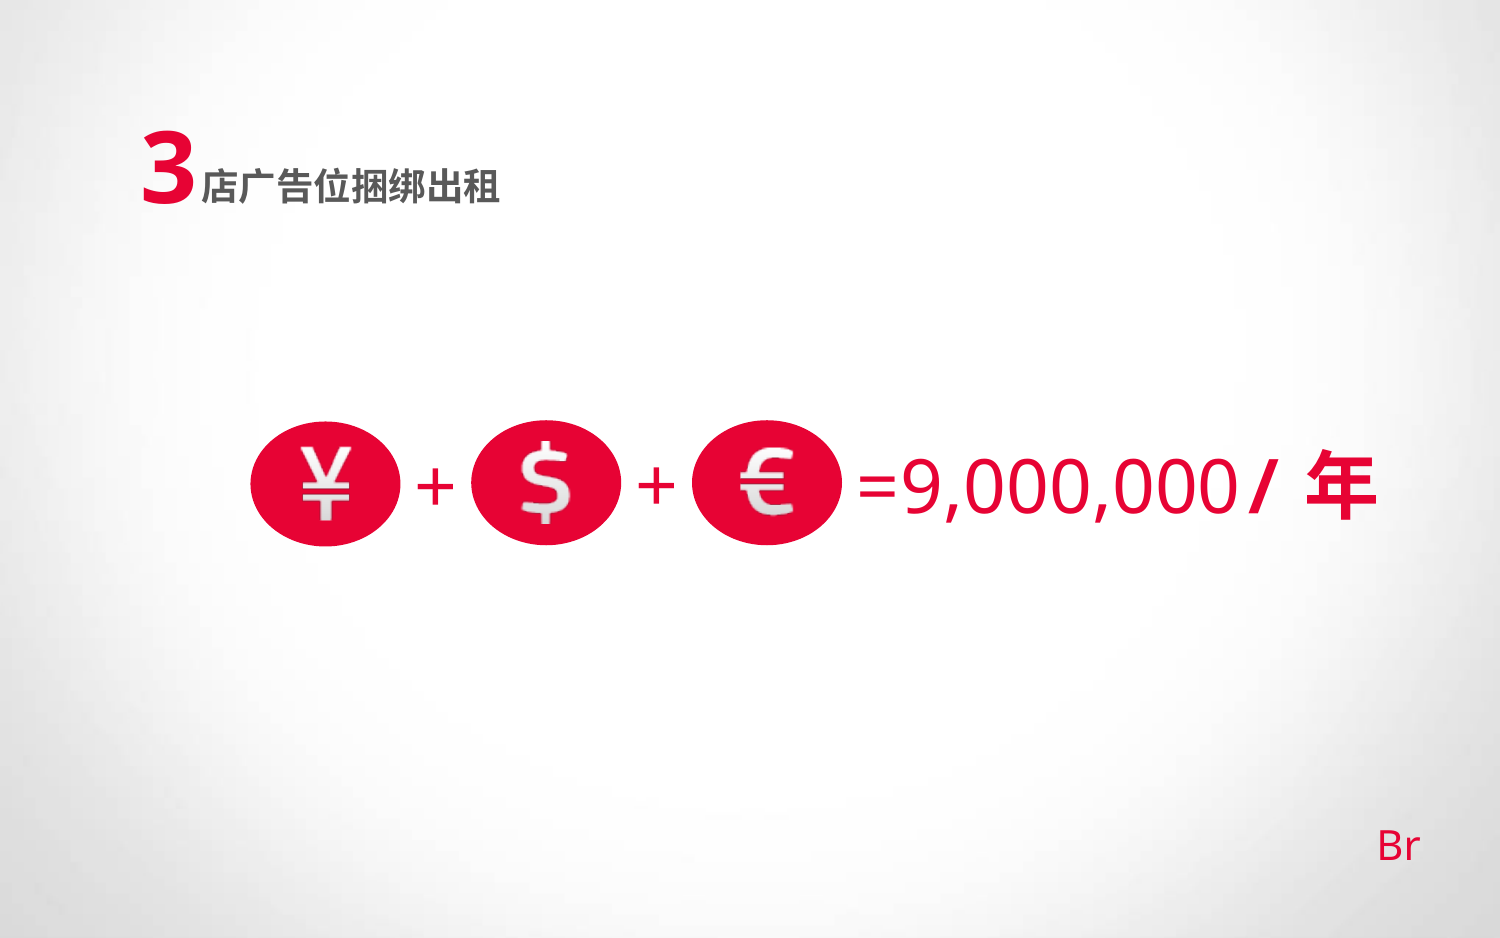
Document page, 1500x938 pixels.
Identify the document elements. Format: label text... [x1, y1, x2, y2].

text_box + [406, 430, 465, 536]
text_box 9,000,000/年 [885, 430, 1394, 536]
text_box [470, 419, 622, 546]
text_box + [627, 429, 686, 535]
picture [0, 0, 1500, 938]
text_box = [846, 430, 885, 536]
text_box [691, 419, 843, 546]
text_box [127, 96, 519, 234]
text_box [250, 421, 401, 547]
